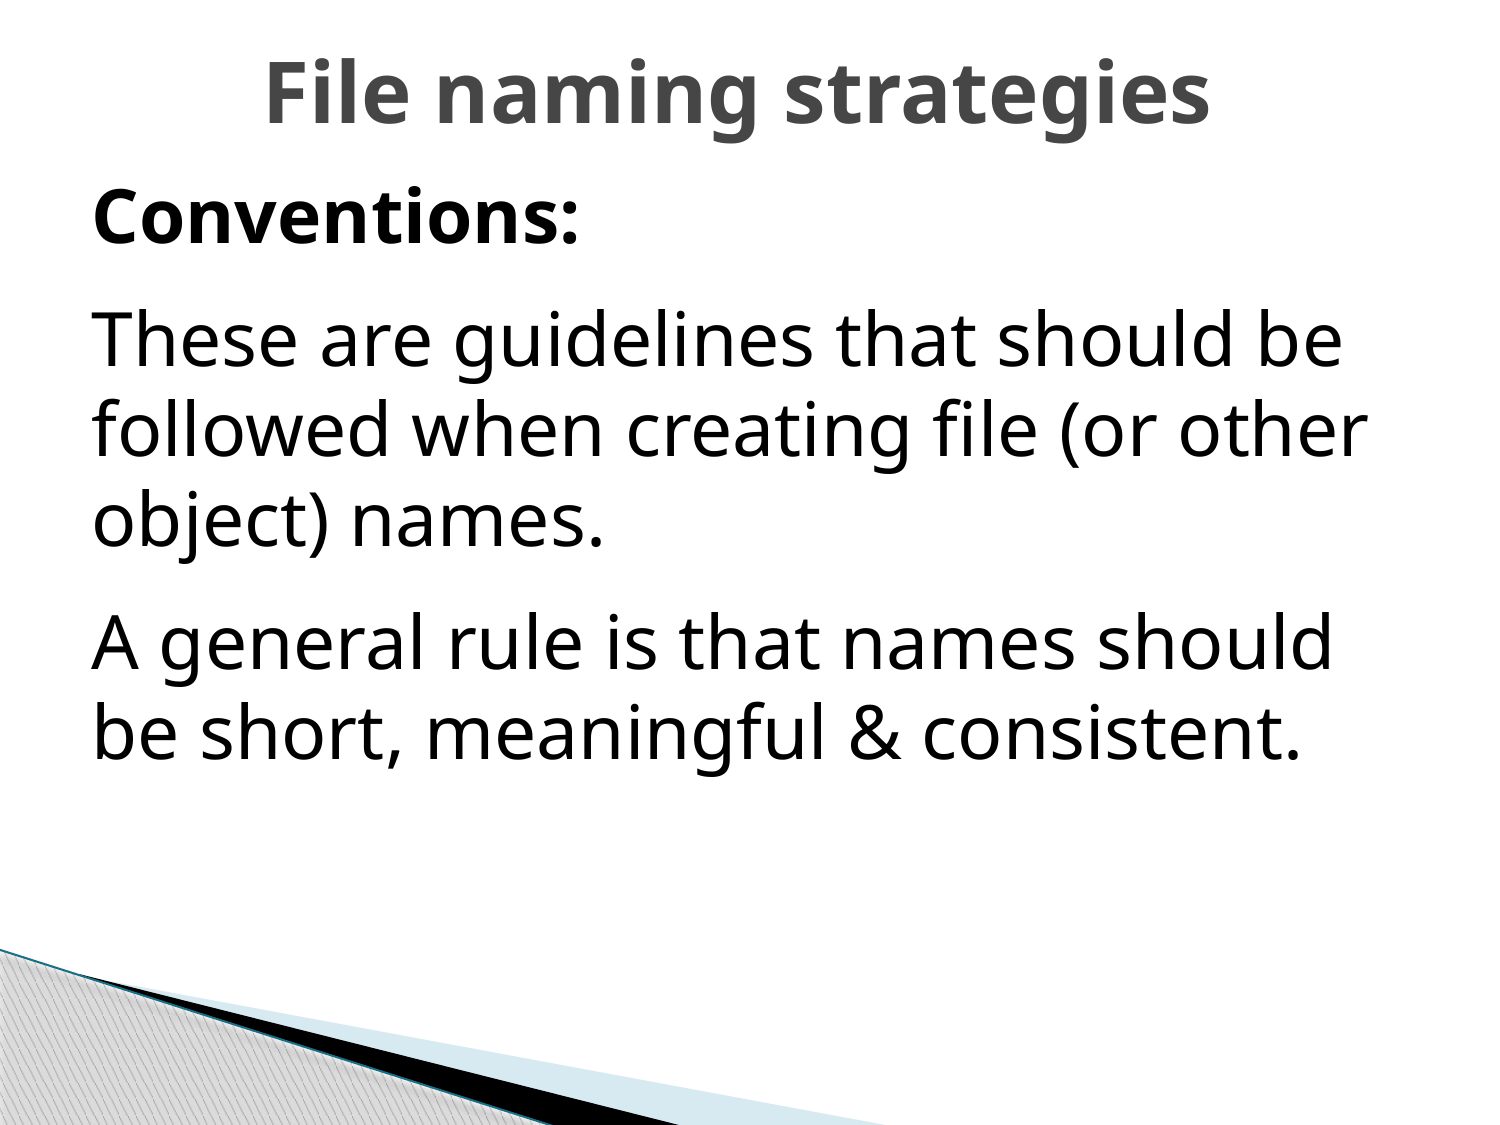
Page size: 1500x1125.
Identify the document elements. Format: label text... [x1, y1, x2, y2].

list Conventions: These are guidelines that should be followed when creating file (or other object) names. A general rule is that names should be short, meaningful & consistent. [76, 160, 1400, 1047]
title File naming strategies [100, 0, 1376, 183]
